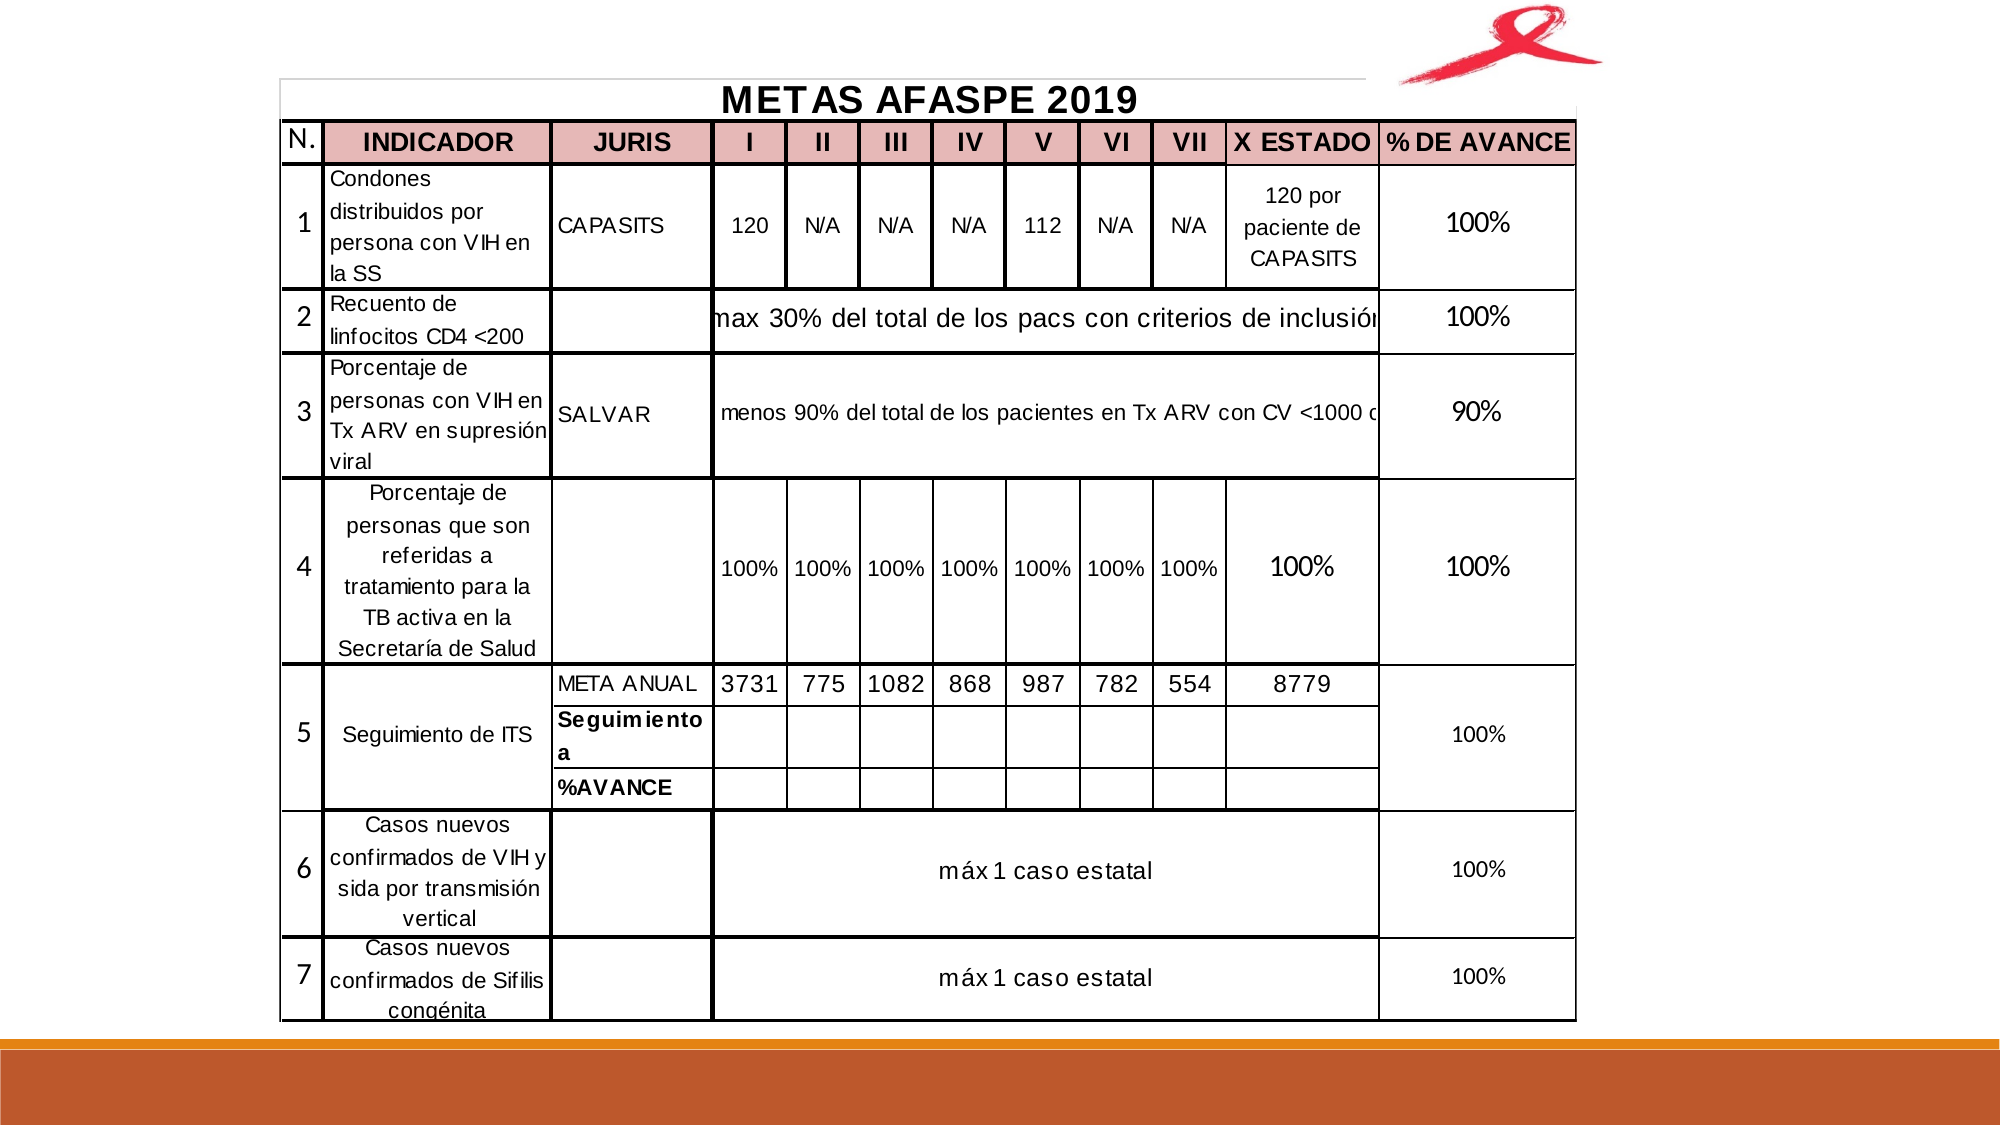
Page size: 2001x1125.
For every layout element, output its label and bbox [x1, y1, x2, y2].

picture [278, 0, 1640, 1024]
